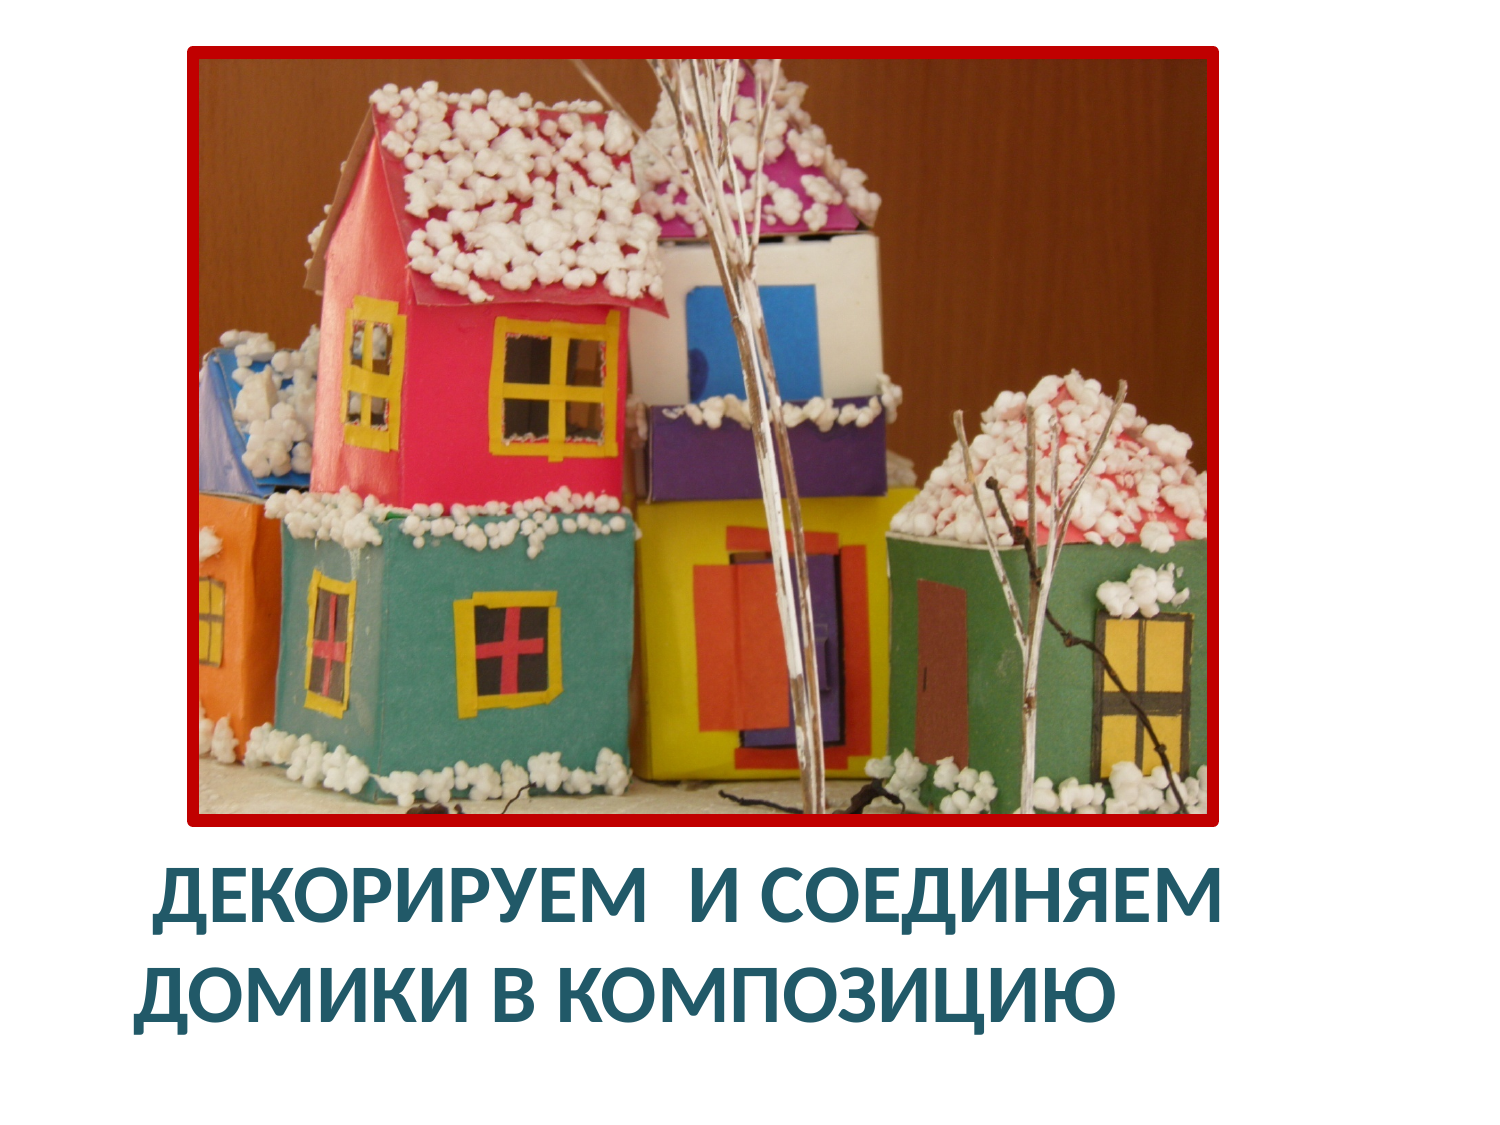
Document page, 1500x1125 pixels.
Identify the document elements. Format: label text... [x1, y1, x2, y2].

picture [198, 58, 1208, 815]
title декорируем и соединяем домики в композицию [118, 832, 1394, 1125]
